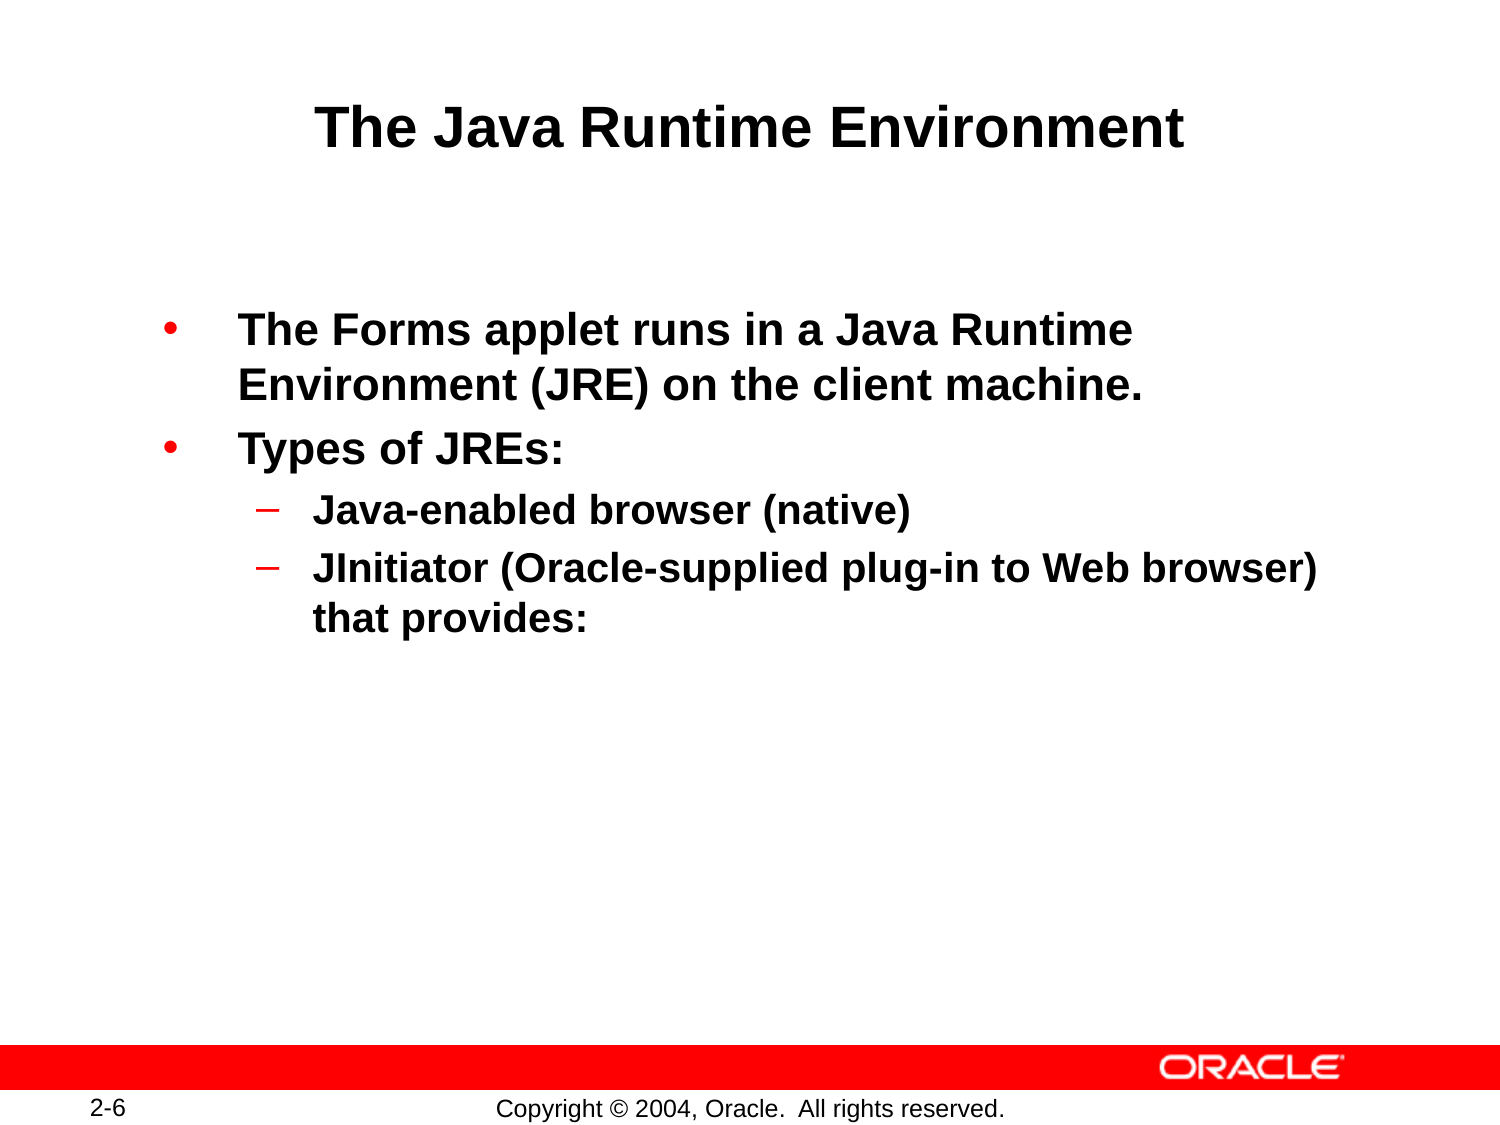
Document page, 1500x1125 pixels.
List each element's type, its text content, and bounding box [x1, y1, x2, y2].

list The Forms applet runs in a Java Runtime Environment (JRE) on the client machine. Types of JREs: Java-enabled browser (native) JInitiator (Oracle-supplied plug-in to Web browser) that provides: [141, 297, 1351, 763]
title The Java Runtime Environment [149, 87, 1351, 232]
